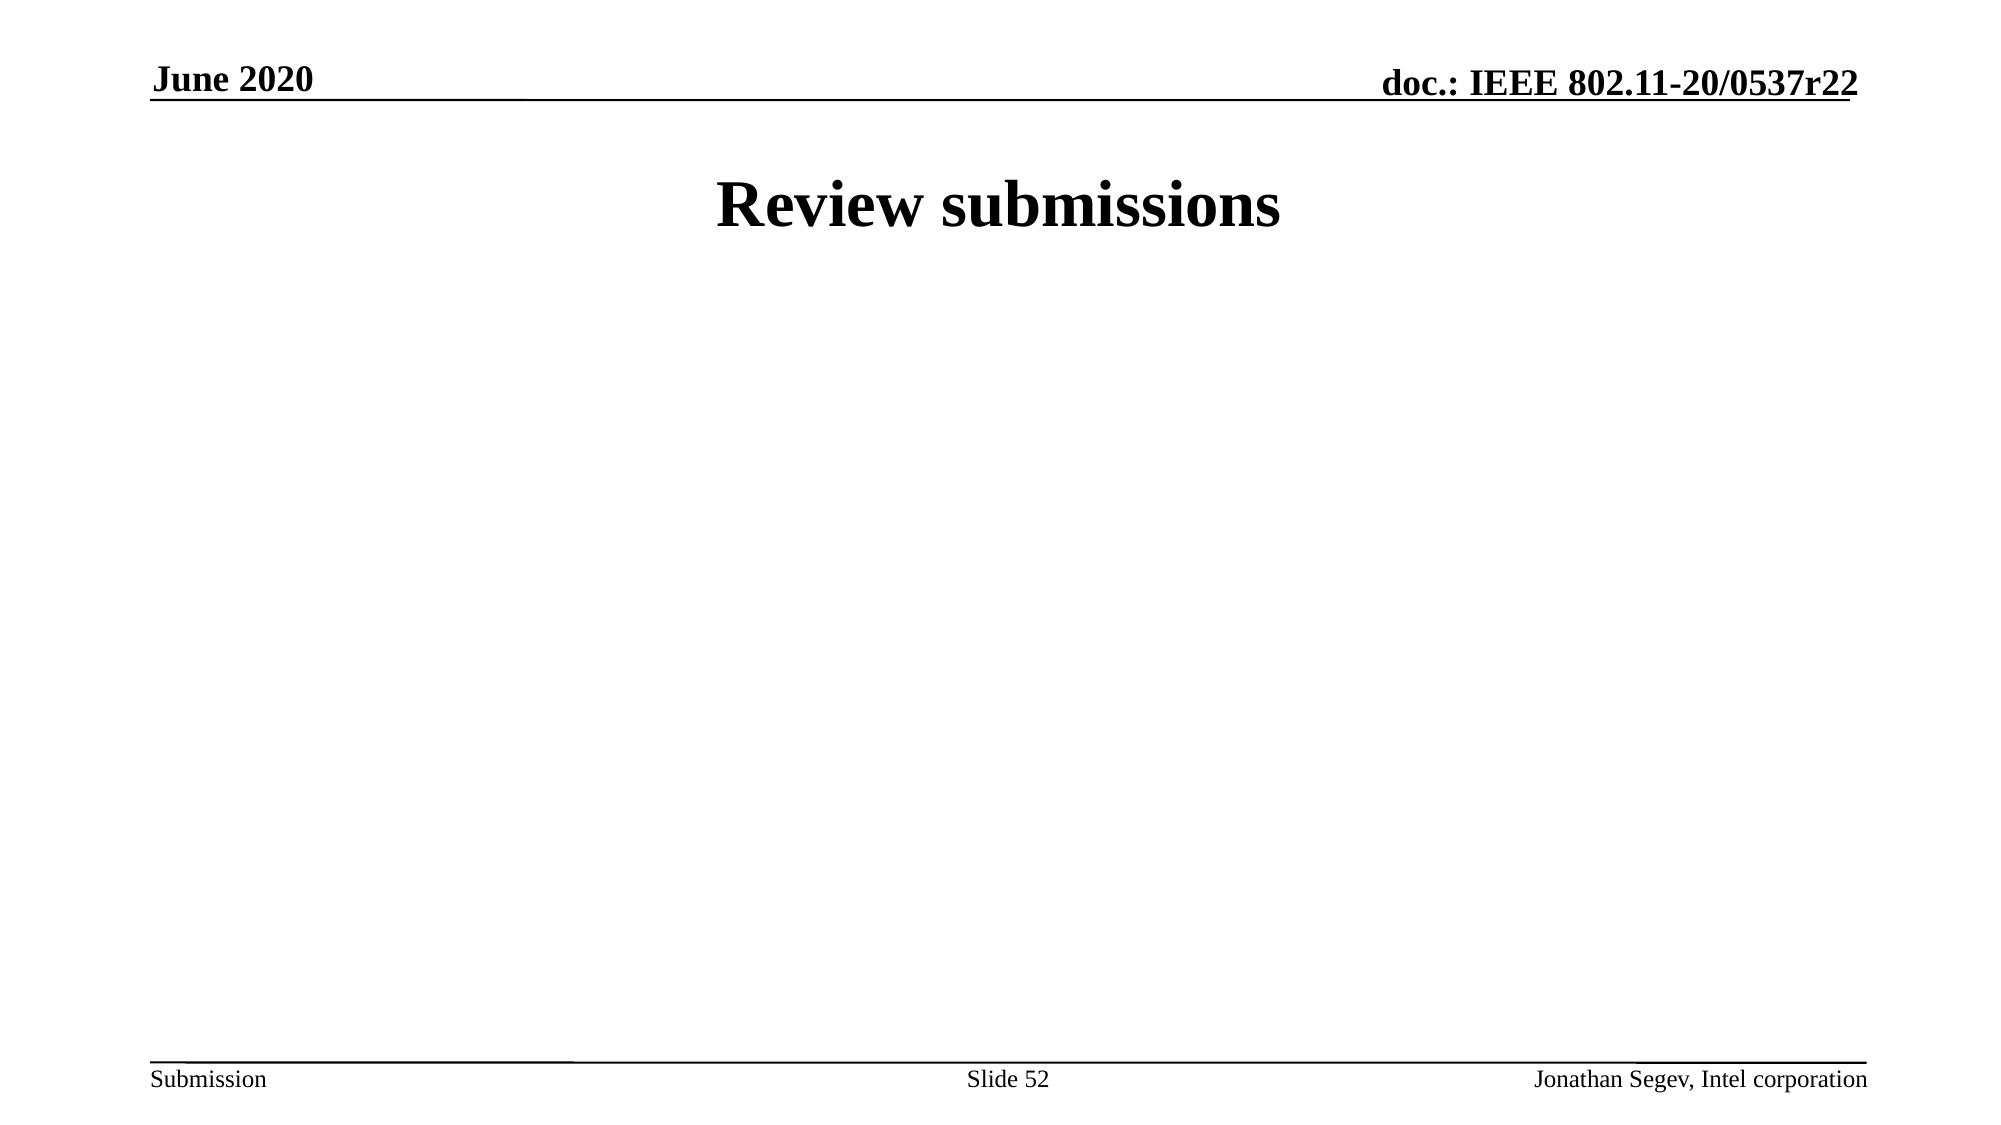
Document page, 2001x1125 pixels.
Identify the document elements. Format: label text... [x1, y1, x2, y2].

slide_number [152, 54, 563, 100]
slide_number Slide 52 [950, 1061, 1067, 1123]
footer Jonathan Segev, Intel corporation [1171, 1061, 1869, 1093]
title Review submissions [149, 112, 1850, 288]
